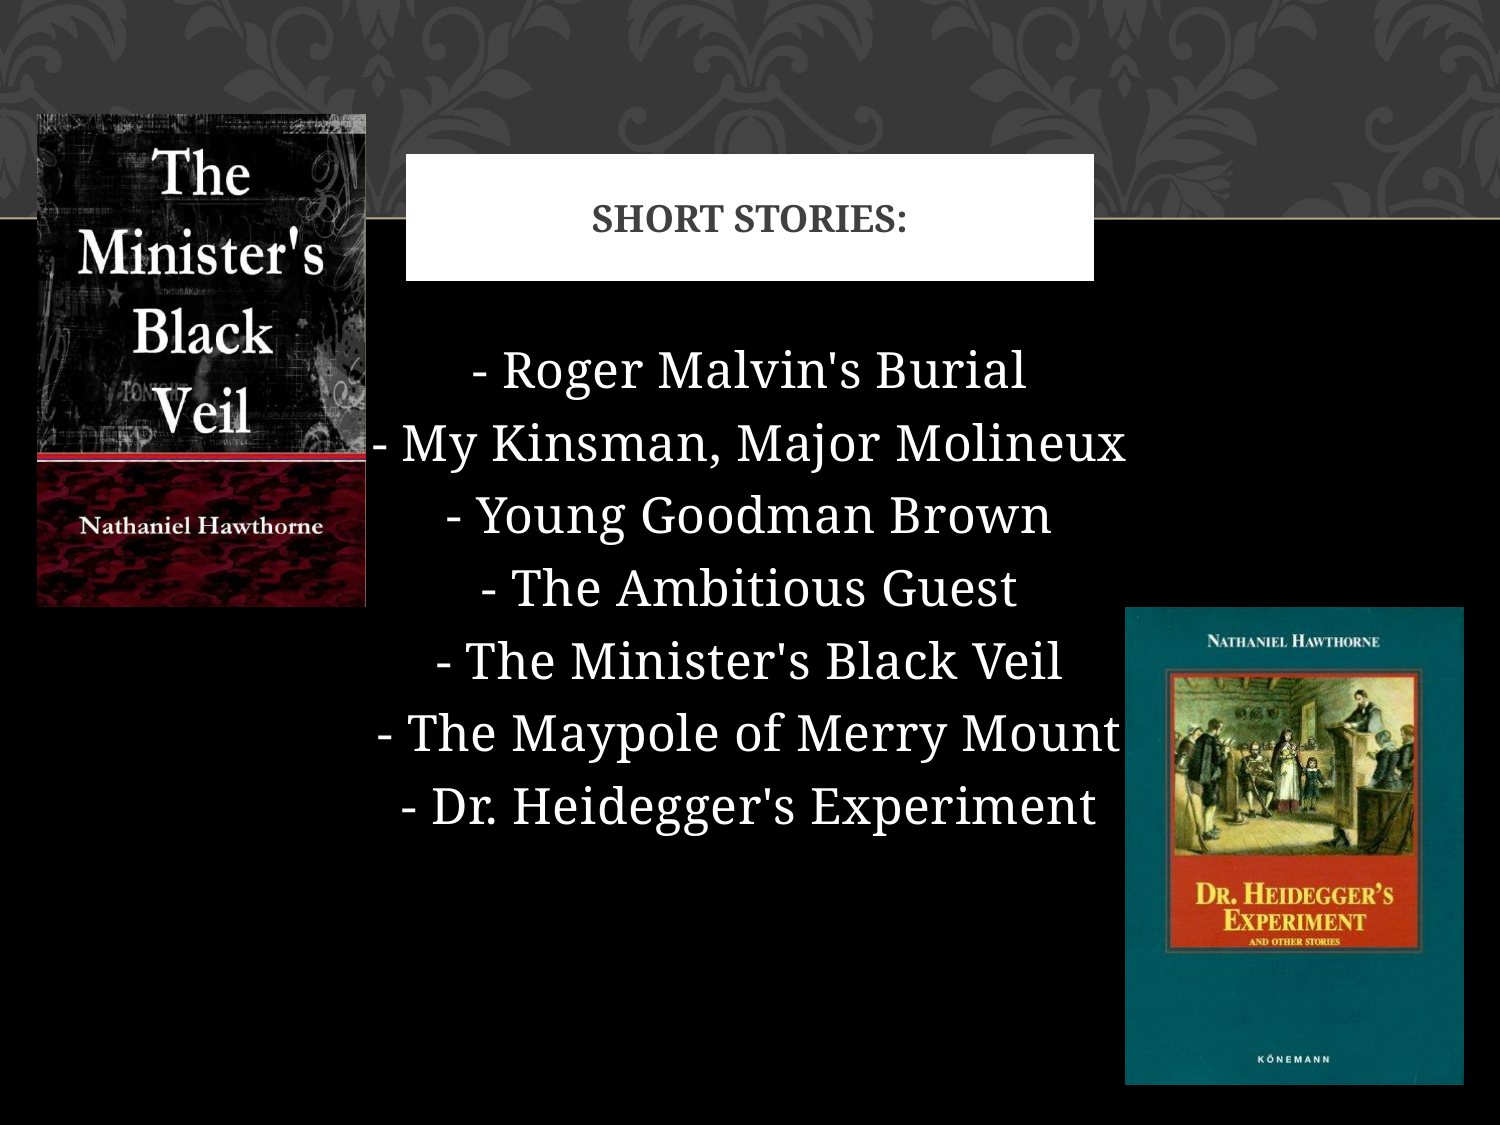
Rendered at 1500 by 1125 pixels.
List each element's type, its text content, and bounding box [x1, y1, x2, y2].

list - Roger Malvin's Burial - My Kinsman, Major Molineux - Young Goodman Brown - The Ambitious Guest - The Minister's Black Veil - The Maypole of Merry Mount - Dr. Heidegger's Experiment [75, 331, 1425, 1000]
picture [37, 114, 366, 607]
title Short Stories: [406, 154, 1094, 281]
picture [1124, 607, 1464, 1085]
